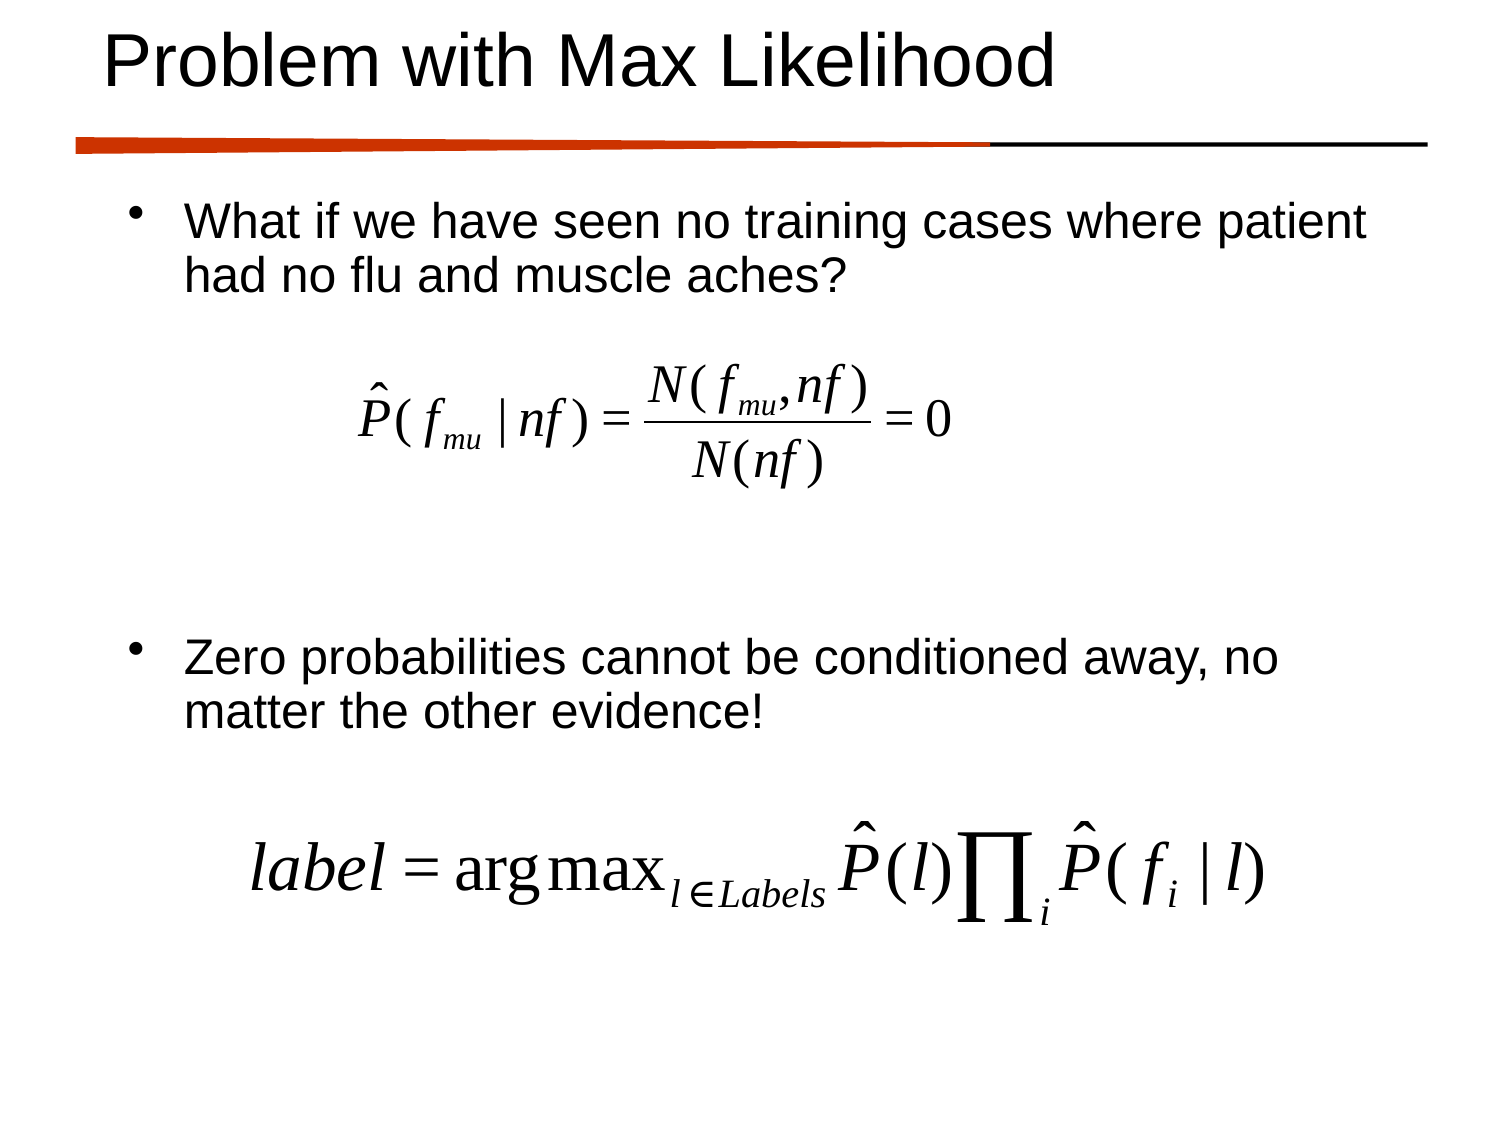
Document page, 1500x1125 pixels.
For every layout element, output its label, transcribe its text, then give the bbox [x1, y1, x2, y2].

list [349, 354, 958, 496]
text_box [236, 815, 1276, 937]
list What if we have seen no training cases where patient had no flu and muscle aches? Zero probabilities cannot be conditioned away, no matter the other evidence! [112, 187, 1388, 726]
title Problem with Max Likelihood [87, 0, 1413, 138]
